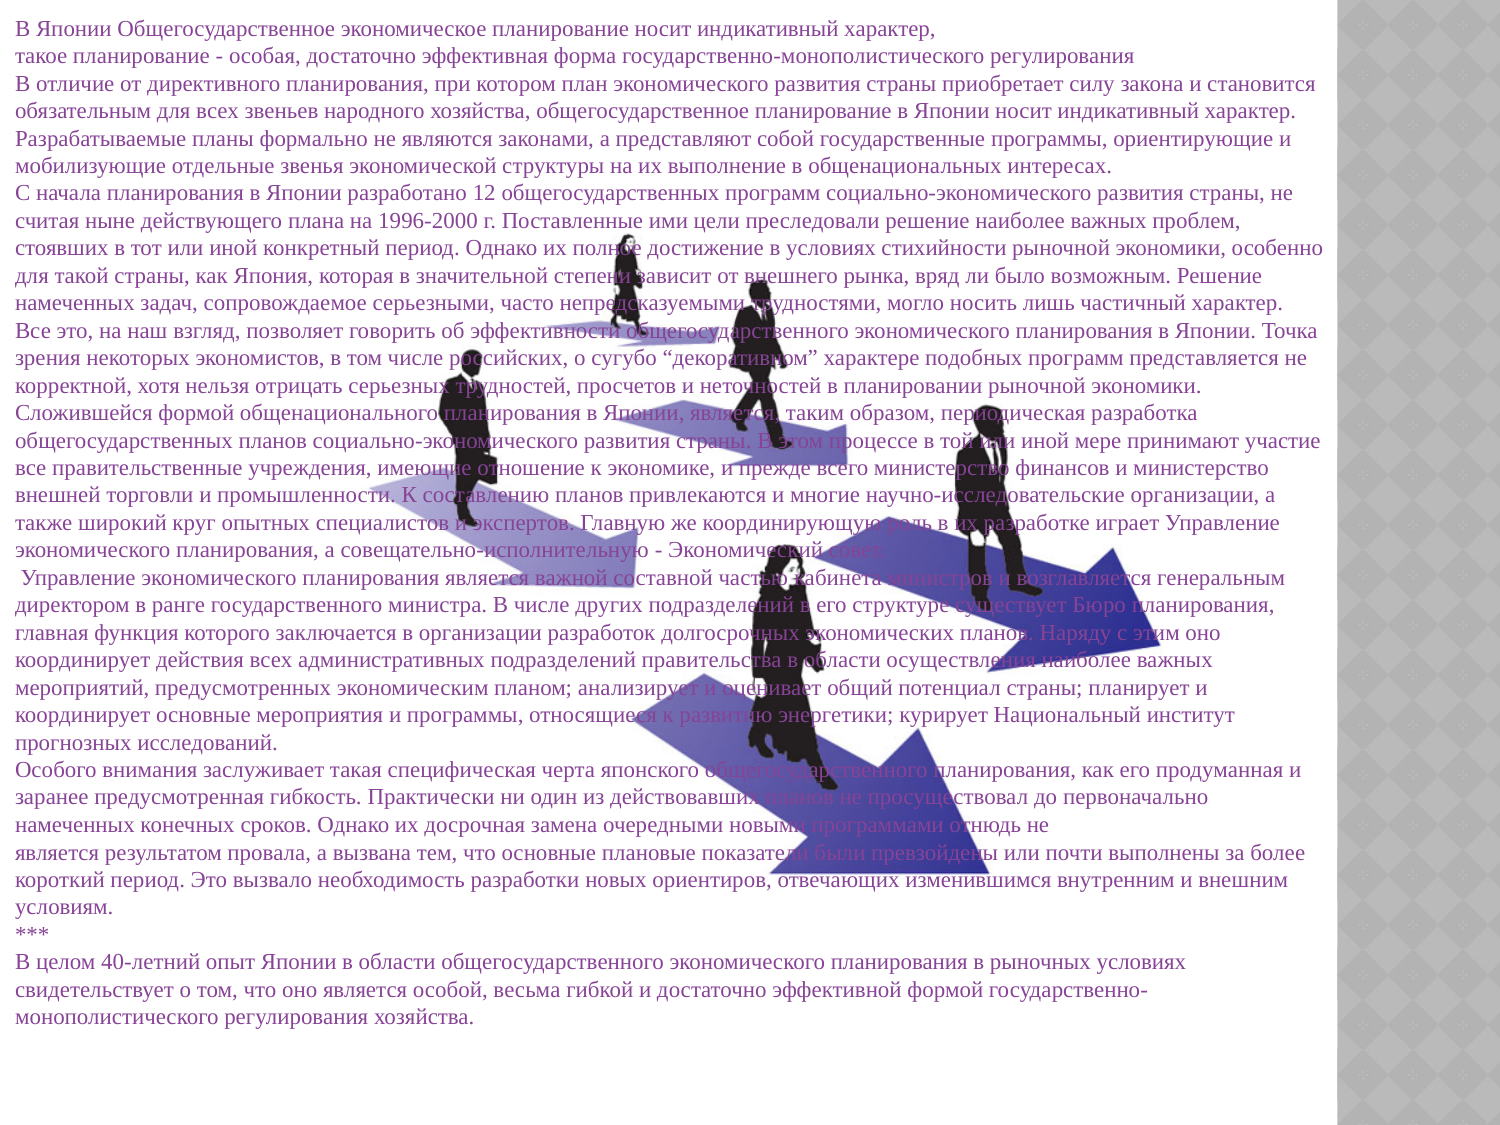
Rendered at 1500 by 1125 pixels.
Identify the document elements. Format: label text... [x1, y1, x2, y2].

picture [312, 223, 1188, 901]
text_box В Японии Общегосударственное экономическое планирование носит индикативный характер, такое планирование - особая, достаточно эффективная форма государственно-монополистического регулирования В отличие от директивного планирования, при котором план экономического развития страны приобретает силу закона и становится обязательным для всех звеньев народного хозяйства, общегосударственное планирование в Японии носит индикативный характер. Разрабатываемые планы формально не являются законами, а представляют собой государственные программы, ориентирующие и мобилизующие отдельные звенья экономической структуры на их выполнение в общенациональных интересах. С начала планирования в Японии разработано 12 общегосударственных программ социально-экономического развития страны, не считая ныне действующего плана на 1996-2000 г. Поставленные ими цели преследовали решение наиболее важных проблем, стоявших в тот или иной конкретный период. Однако их полное достижение в условиях стихийности рыночной экономики, особенно для такой страны, как Япония, которая в значительной степени зависит от внешнего рынка, вряд ли было возможным. Решение намеченных задач, сопровождаемое серьезными, часто непредсказуемыми трудностями, могло носить лишь частичный характер. Все это, на наш взгляд, позволяет говорить об эффективности общегосударственного экономического планирования в Японии. Точка зрения некоторых экономистов, в том числе российских, о сугубо “декоративном” характере подобных программ представляется не корректной, хотя нельзя отрицать серьезных трудностей, просчетов и неточностей в планировании рыночной экономики. Сложившейся формой общенационального планирования в Японии, является, таким образом, периодическая разработка общегосударственных планов социально-экономического развития страны. В этом процессе в той или иной мере принимают участие все правительственные учреждения, имеющие отношение к экономике, и прежде всего министерство финансов и министерство внешней торговли и промышленности. К составлению планов привлекаются и многие научно-исследовательские организации, а также широкий круг опытных специалистов и экспертов. Главную же координирующую роль в их разработке играет Управление экономического планирования, а совещательно-исполнительную - Экономический совет. Управление экономического планирования является важной составной частью кабинета министров и возглавляется генеральным директором в ранге государственного министра. В числе других подразделений в его структуре существует Бюро планирования, главная функция которого заключается в организации разработок долгосрочных экономических планов. Наряду с этим оно координирует действия всех административных подразделений правительства в области осуществления наиболее важных мероприятий, предусмотренных экономическим планом; анализирует и оценивает общий потенциал страны; планирует и координирует основные мероприятия и программы, относящиеся к развитию энергетики; курирует Национальный институт прогнозных исследований. Особого внимания заслуживает такая специфическая черта японского общегосударственного планирования, как его продуманная и заранее предусмотренная гибкость. Практически ни один из действовавших планов не просуществовал до первоначально намеченных конечных сроков. Однако их досрочная замена очередными новыми программами отнюдь не является результатом провала, а вызвана тем, что основные плановые показатели были превзойдены или почти выполнены за более короткий период. Это вызвало необходимость разработки новых ориентиров, отвечающих изменившимся внутренним и внешним условиям. *** В целом 40-летний опыт Японии в области общегосударственного экономического планирования в рыночных условиях свидетельствует о том, что оно является особой, весьма гибкой и достаточно эффективной формой государственно-монополистического регулирования хозяйства. [0, 5, 1348, 1037]
